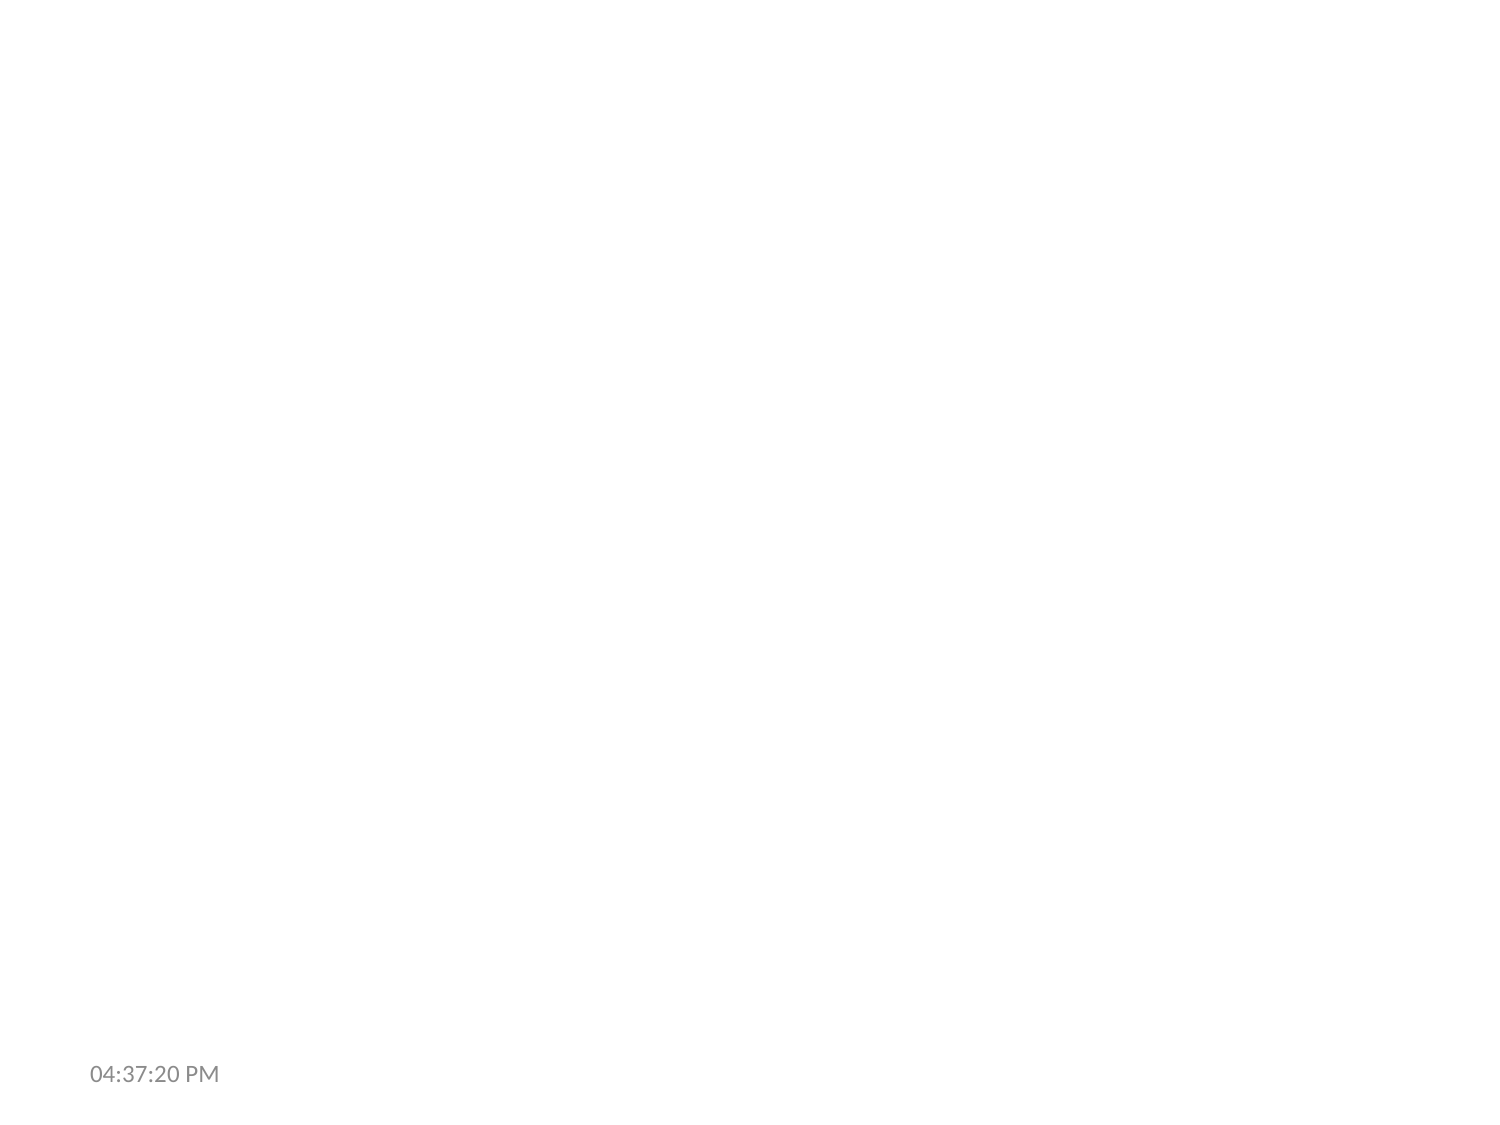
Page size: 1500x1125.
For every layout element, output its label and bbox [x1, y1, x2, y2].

slide_number [75, 1042, 425, 1103]
